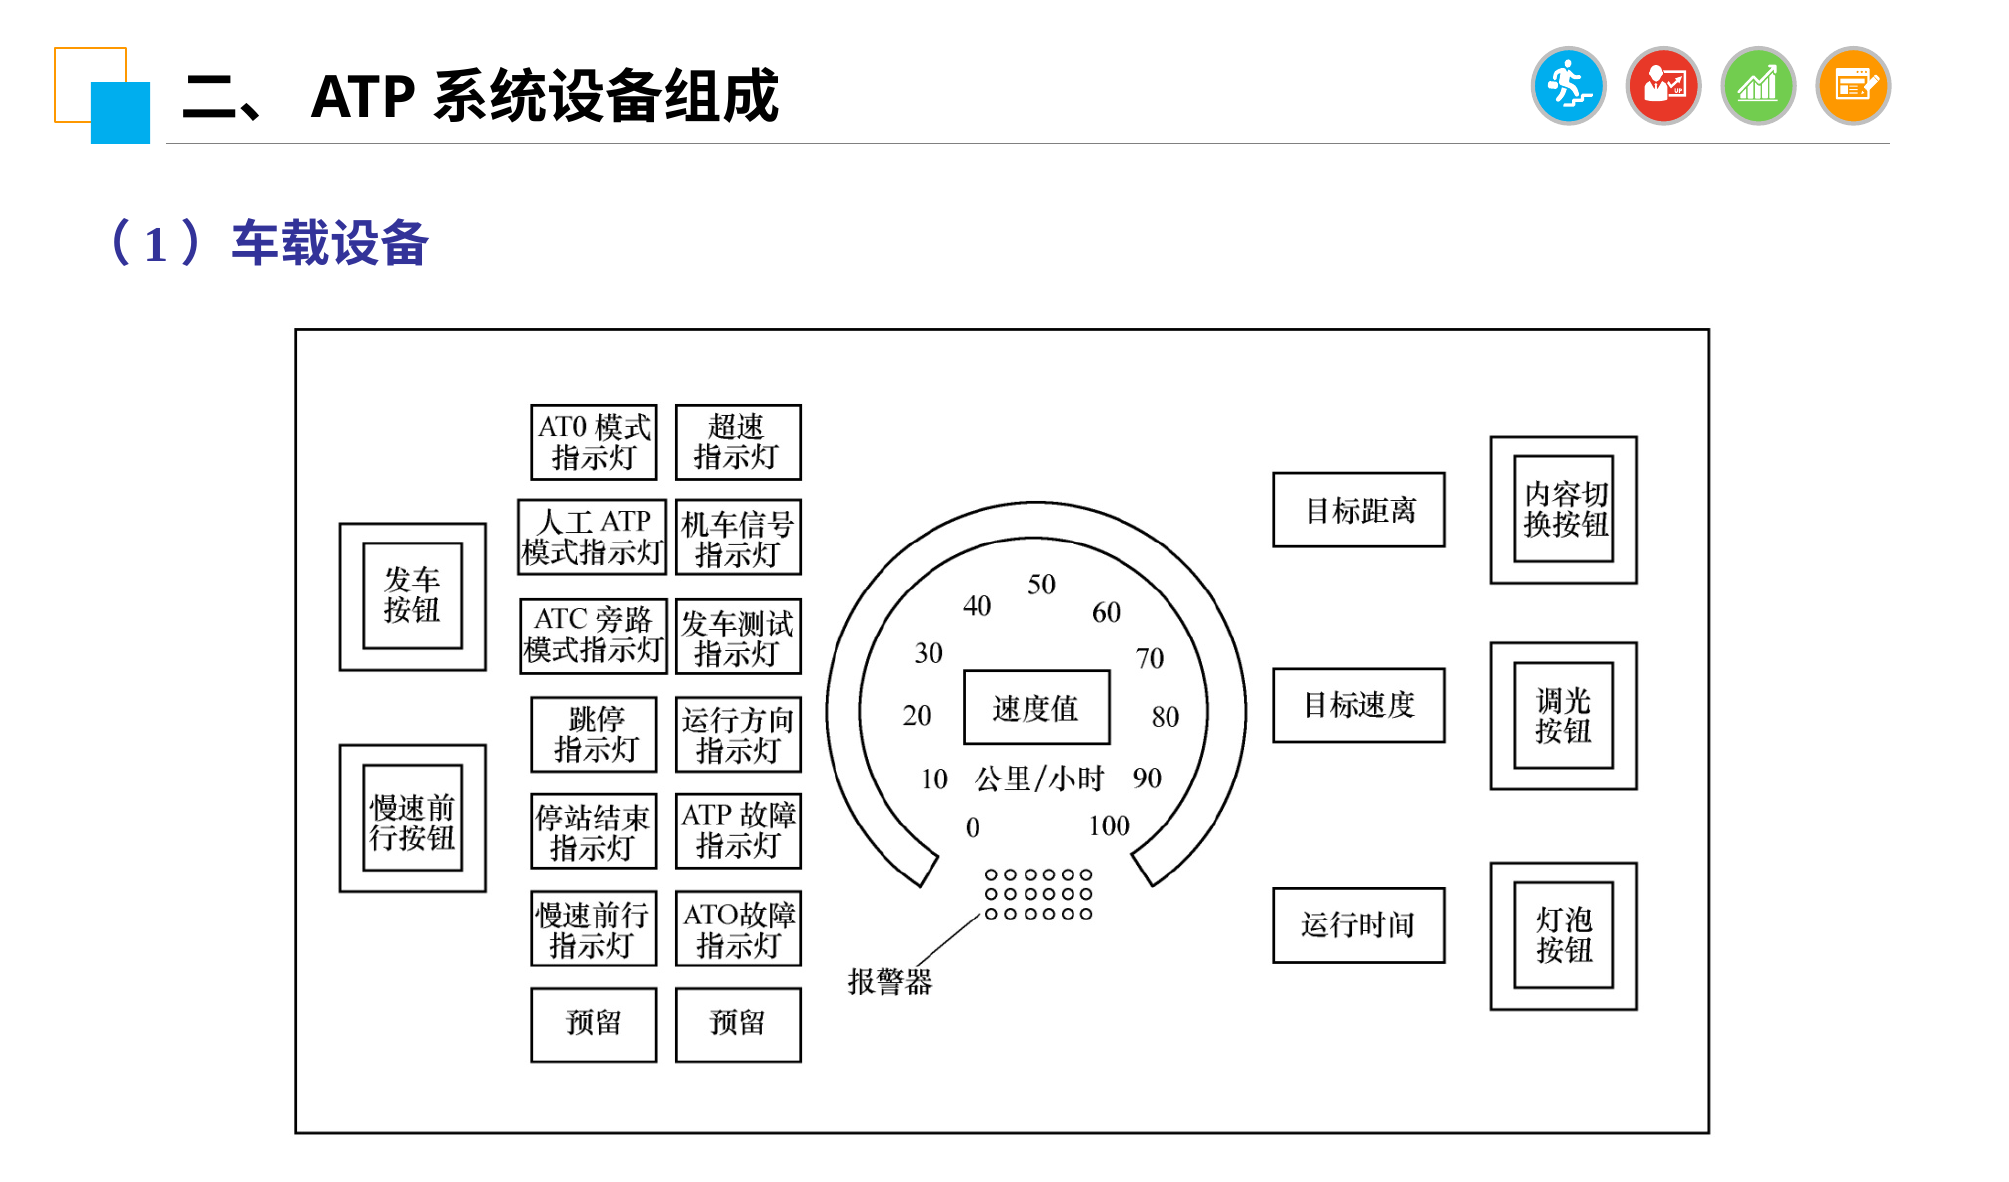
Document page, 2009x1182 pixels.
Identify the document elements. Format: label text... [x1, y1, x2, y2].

text_box 二、ATP系统设备组成 [165, 51, 796, 137]
picture [265, 320, 1739, 1142]
text_box （1）车载设备 [66, 203, 1426, 279]
